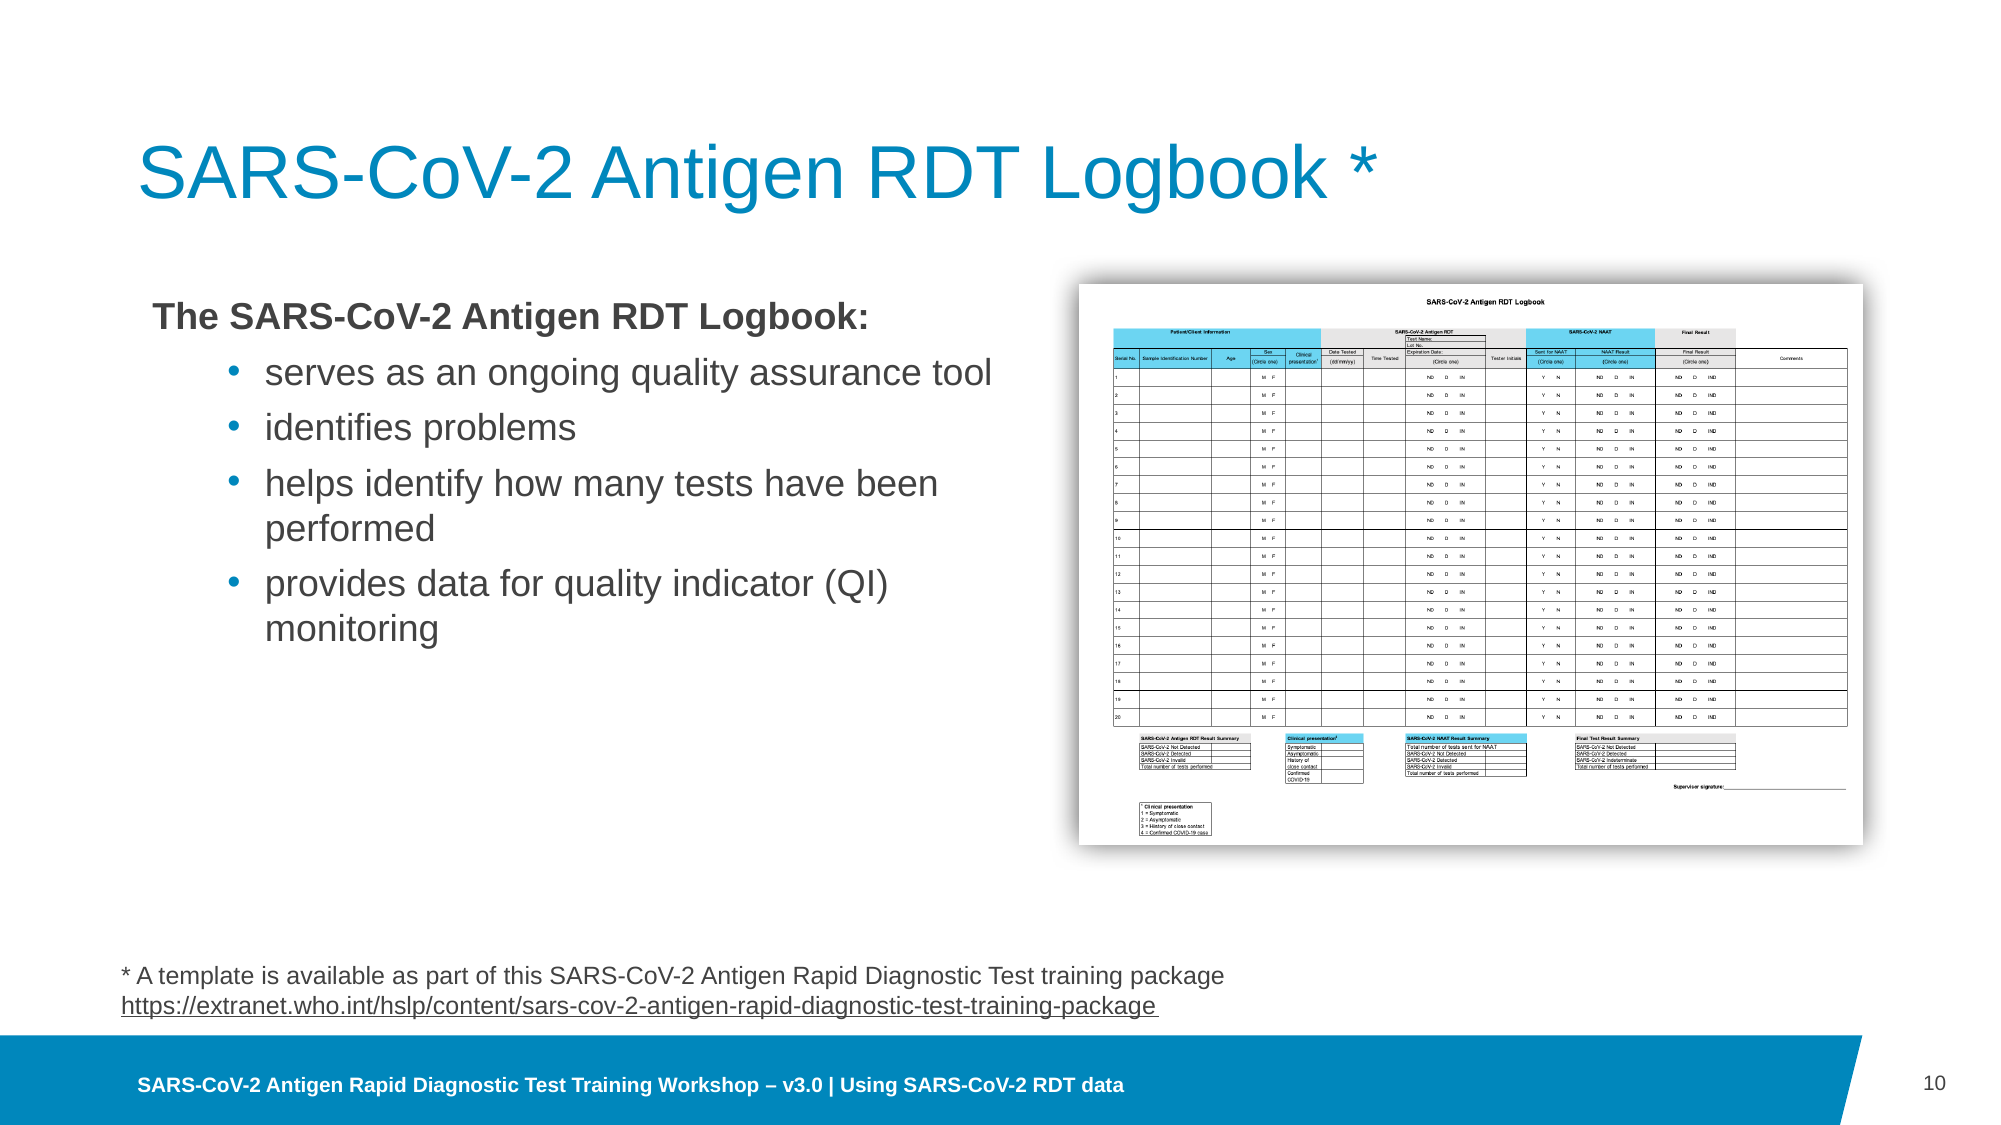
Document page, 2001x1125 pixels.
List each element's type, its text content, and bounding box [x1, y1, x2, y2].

picture [1079, 284, 1863, 846]
title SARS-CoV-2 Antigen RDT Logbook * [137, 59, 1863, 215]
text_box * A template is available as part of this SARS-CoV-2 Antigen Rapid Diagnostic Test training package https://extranet.who.int/hslp/content/sars-cov-2-antigen-rapid-diagnostic-test-training-package [106, 952, 1271, 1028]
slide_number 10 [1862, 1035, 1947, 1125]
footer SARS-CoV-2 Antigen Rapid Diagnostic Test Training Workshop – v3.0 | Using SARS-CoV-2 RDT data [137, 1042, 1338, 1125]
list The SARS-CoV-2 Antigen RDT Logbook: serves as an ongoing quality assurance tool identifies problems helps identify how many tests have been performed provides data for quality indicator (QI) monitoring [137, 284, 1064, 952]
